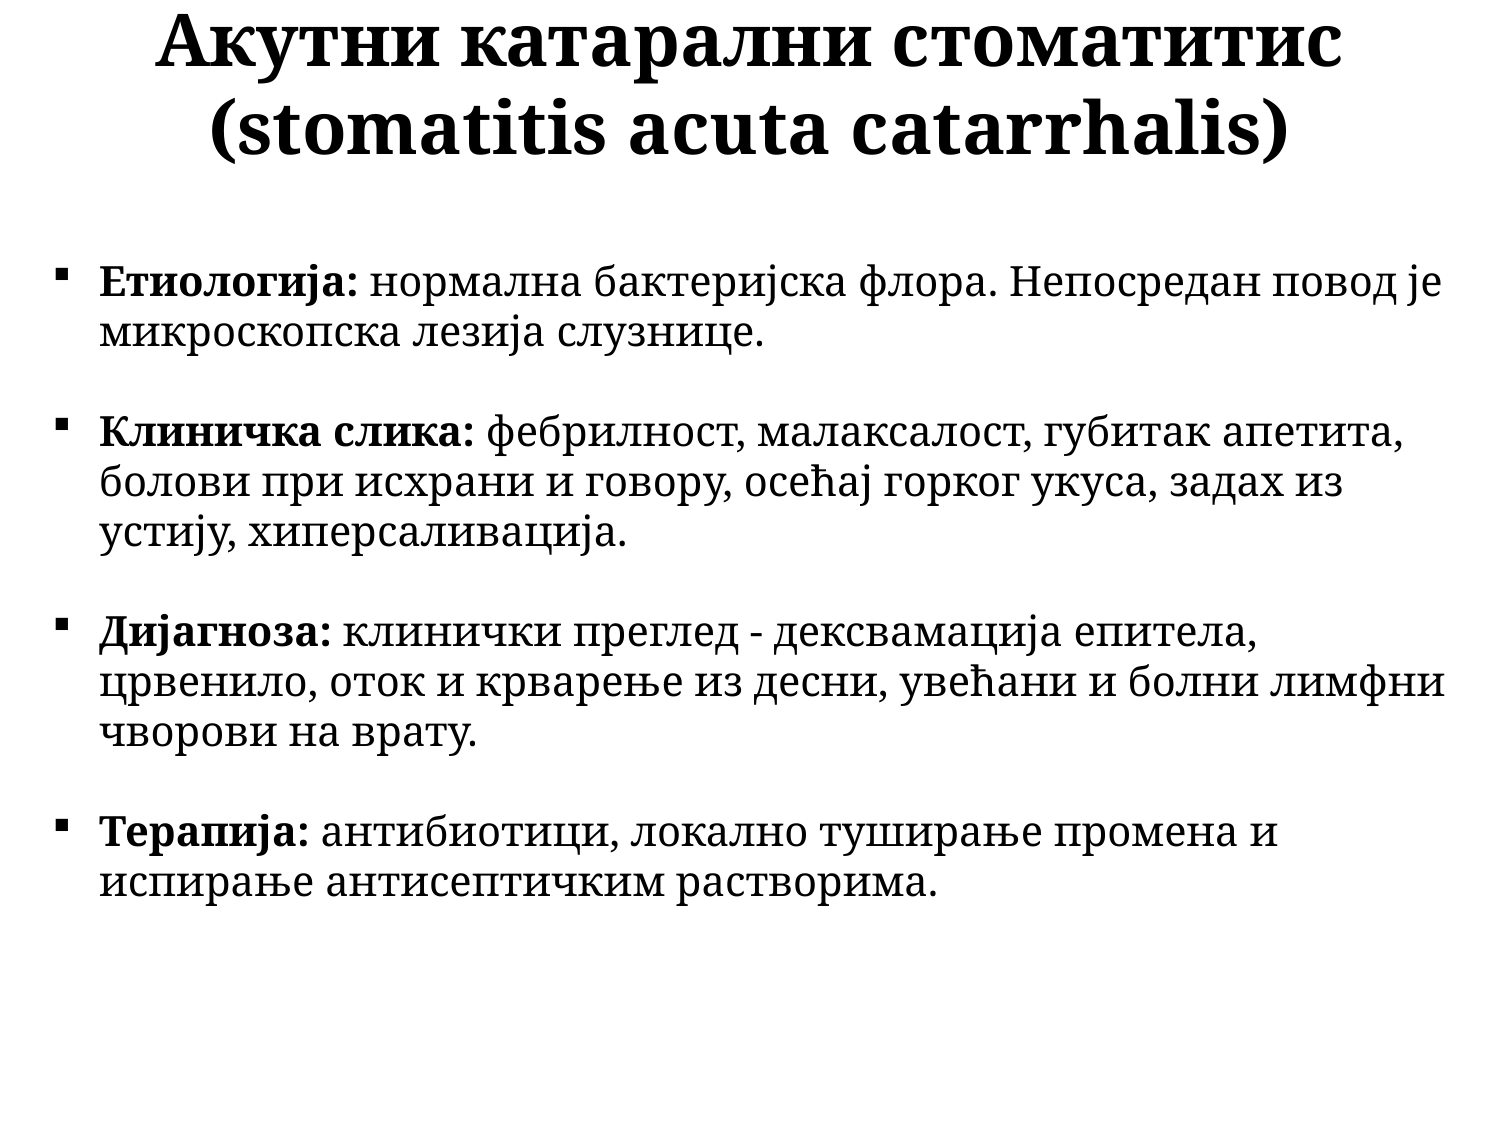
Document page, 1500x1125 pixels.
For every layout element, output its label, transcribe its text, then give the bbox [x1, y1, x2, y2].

text_box Акутни катарални стоматитис (stomatitis acuta catarrhalis) [0, 12, 1500, 151]
text_box Етиологија: нормална бактеријска флора. Непосредан повод је микроскопска лезија слузнице. Клиничка слика: фебрилност, малаксалост, губитак апетита, болови при исхрани и говору, осећај горког укуса, задах из устију, хиперсаливација. Дијагноза: клинички преглед - дексвамација епитела, црвенило, оток и крварење из десни, увећани и болни лимфни чворови на врату. Терапија: антибиотици, локално туширање промена и испирање антисептичким растворима. [37, 187, 1488, 913]
